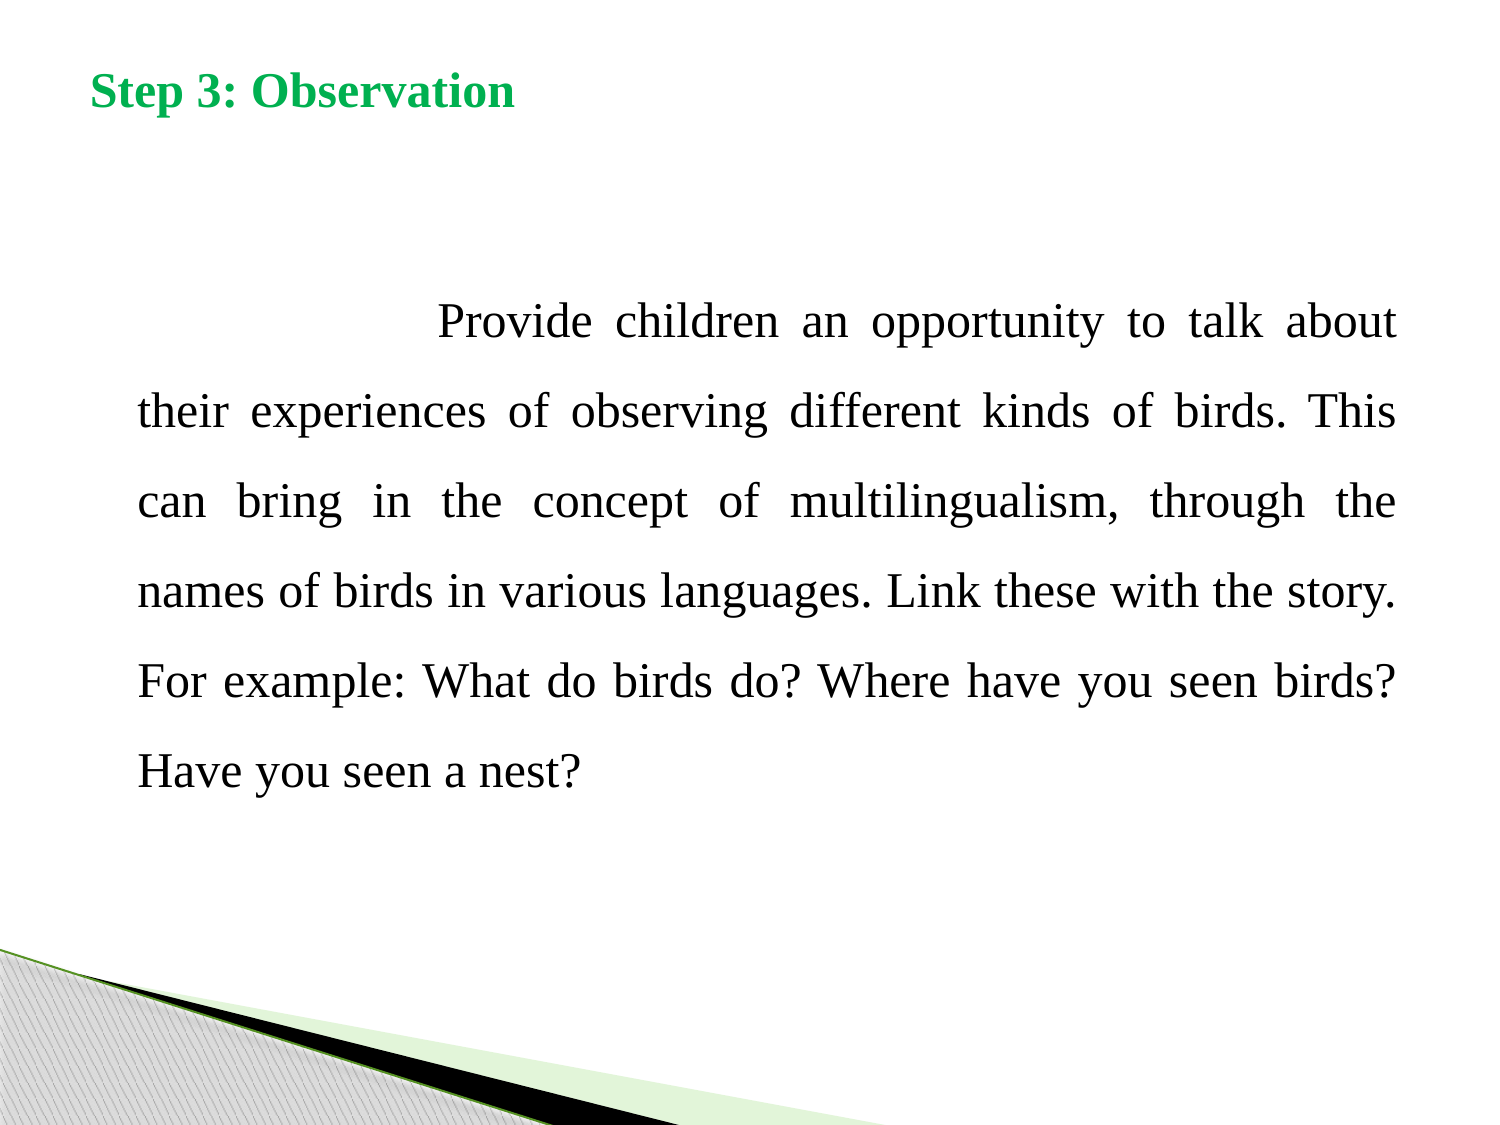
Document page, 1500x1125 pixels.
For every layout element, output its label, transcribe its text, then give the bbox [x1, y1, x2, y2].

title Step 3: Observation [75, 45, 1425, 233]
list Provide children an opportunity to talk about their experiences of observing different kinds of birds. This can bring in the concept of multilingualism, through the names of birds in various languages. Link these with the story. For example: What do birds do? Where have you seen birds? Have you seen a nest? [62, 249, 1413, 1005]
